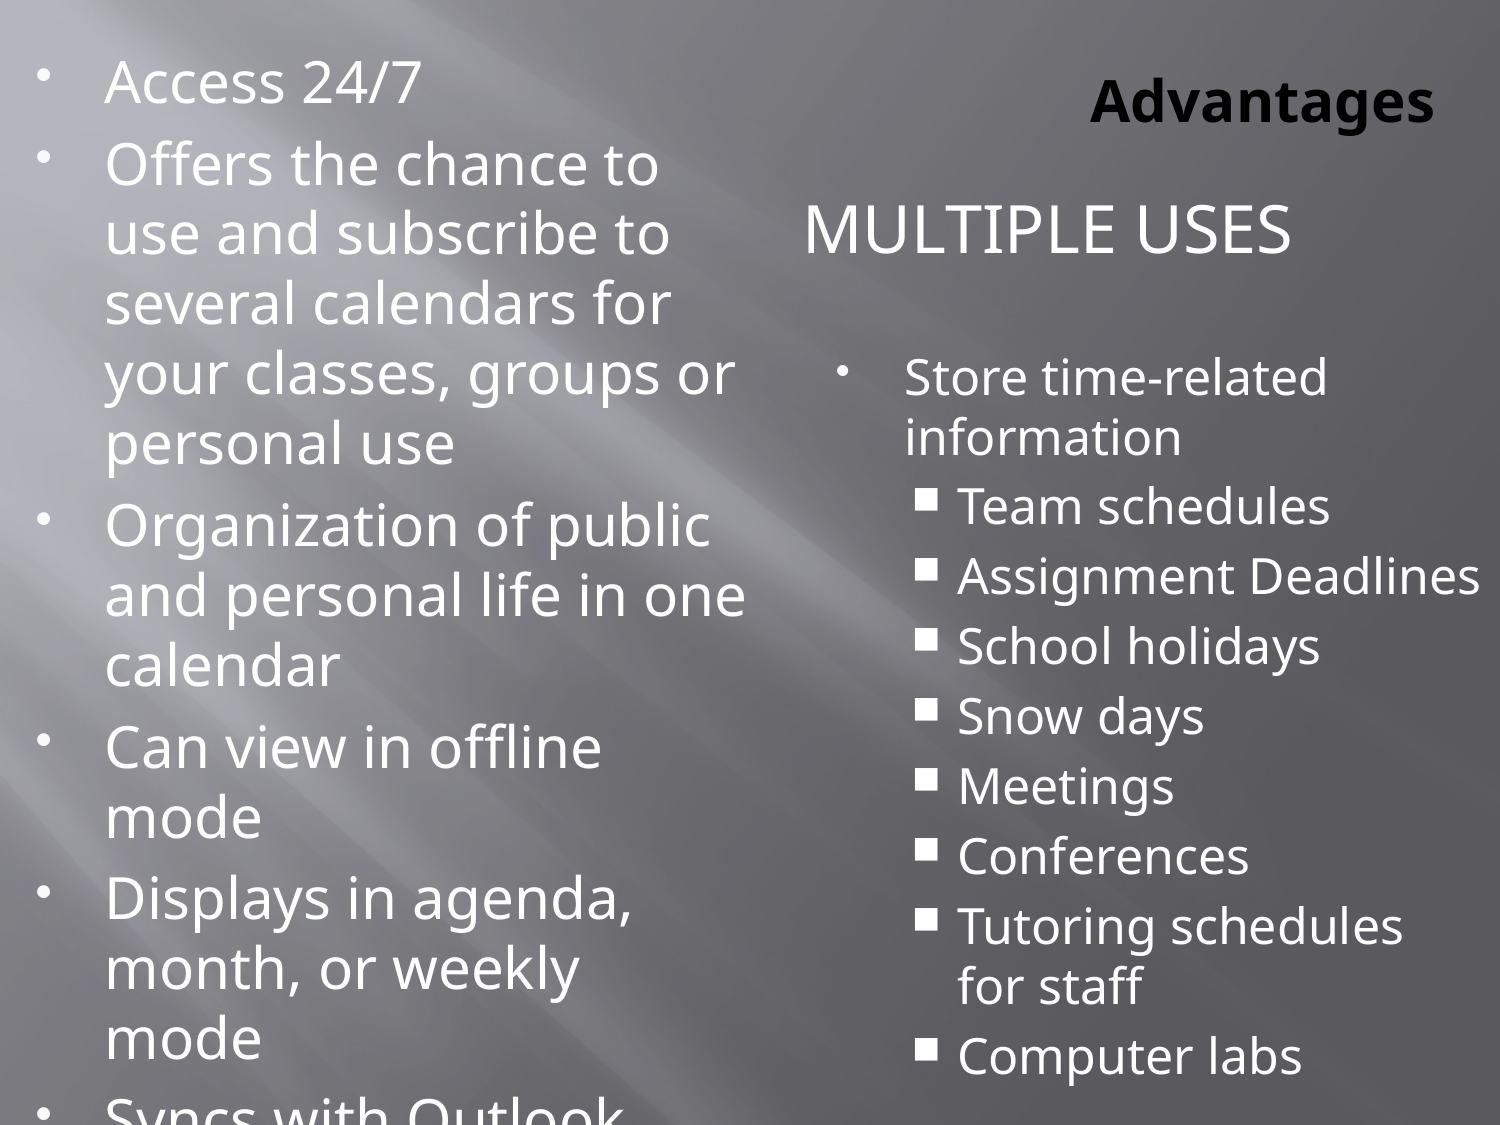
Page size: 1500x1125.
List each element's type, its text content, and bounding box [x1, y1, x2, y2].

title Advantages [505, 12, 1450, 188]
list Multiple Uses [787, 174, 1388, 281]
list Store time-related information Team schedules Assignment Deadlines School holidays Snow days Meetings Conferences Tutoring schedules for staff Computer labs [800, 337, 1500, 1050]
list Access 24/7 Offers the chance to use and subscribe to several calendars for your classes, groups or personal use Organization of public and personal life in one calendar Can view in offline mode Displays in agenda, month, or weekly mode Syncs with Outlook [0, 37, 763, 950]
